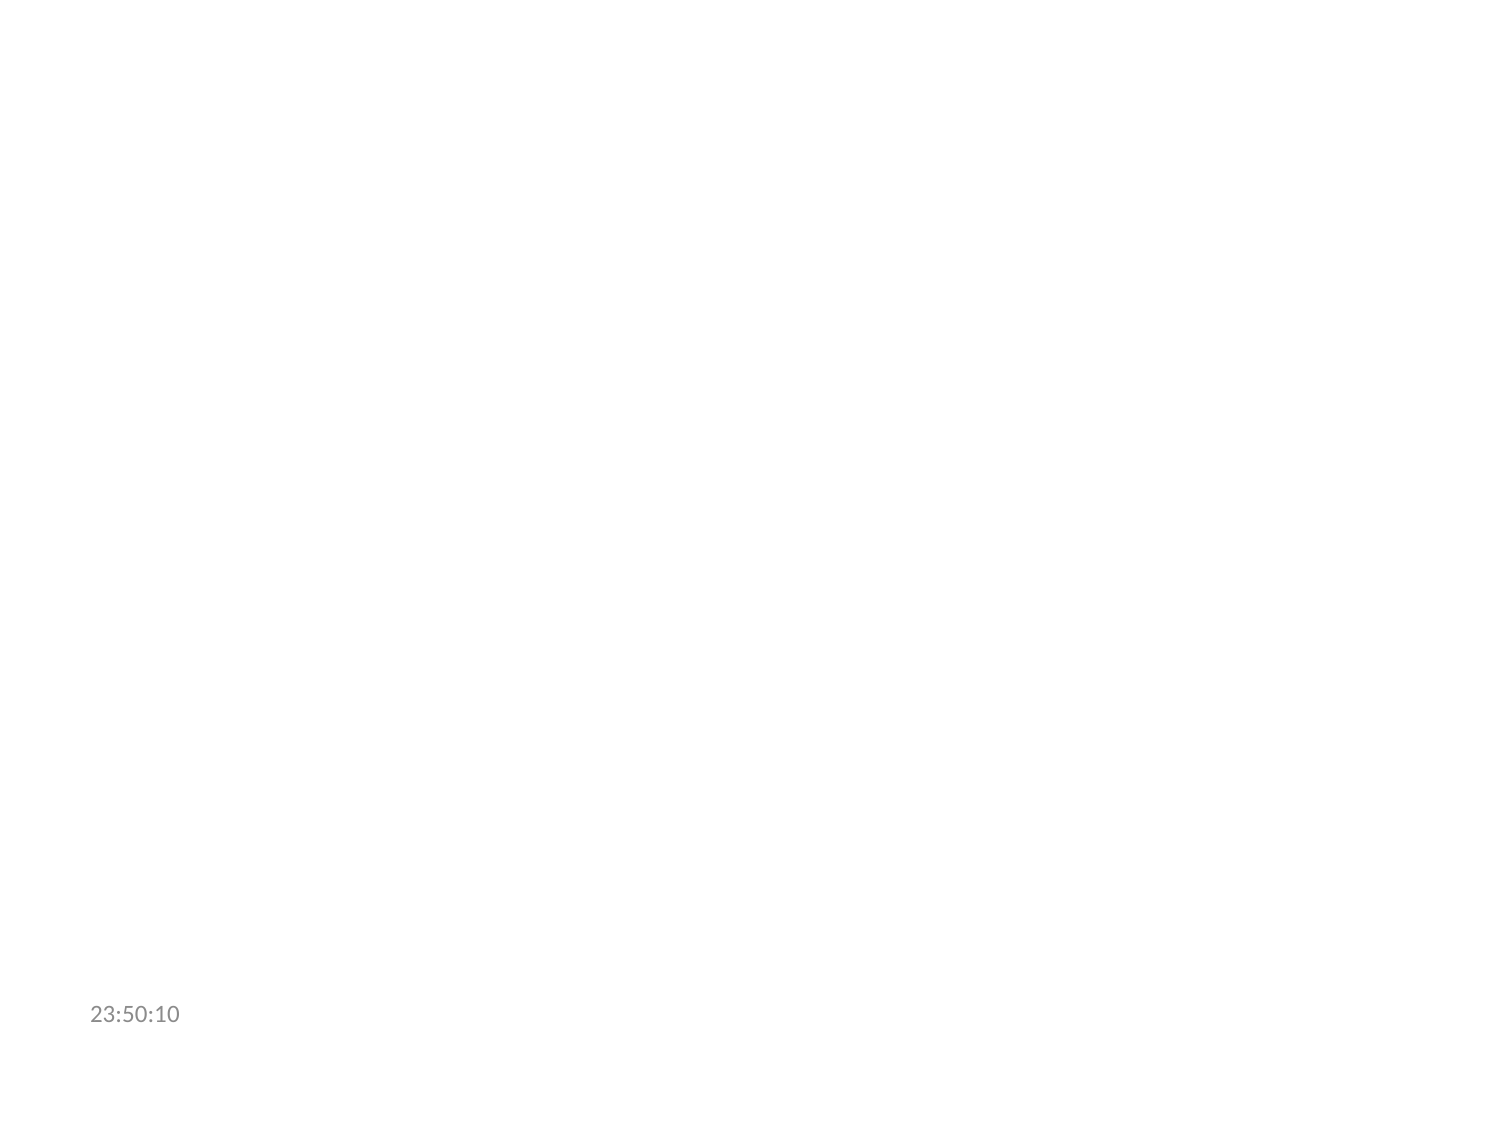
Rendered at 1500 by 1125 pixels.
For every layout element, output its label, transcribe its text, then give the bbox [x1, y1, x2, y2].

text_box 15:35:09 [75, 982, 425, 1043]
